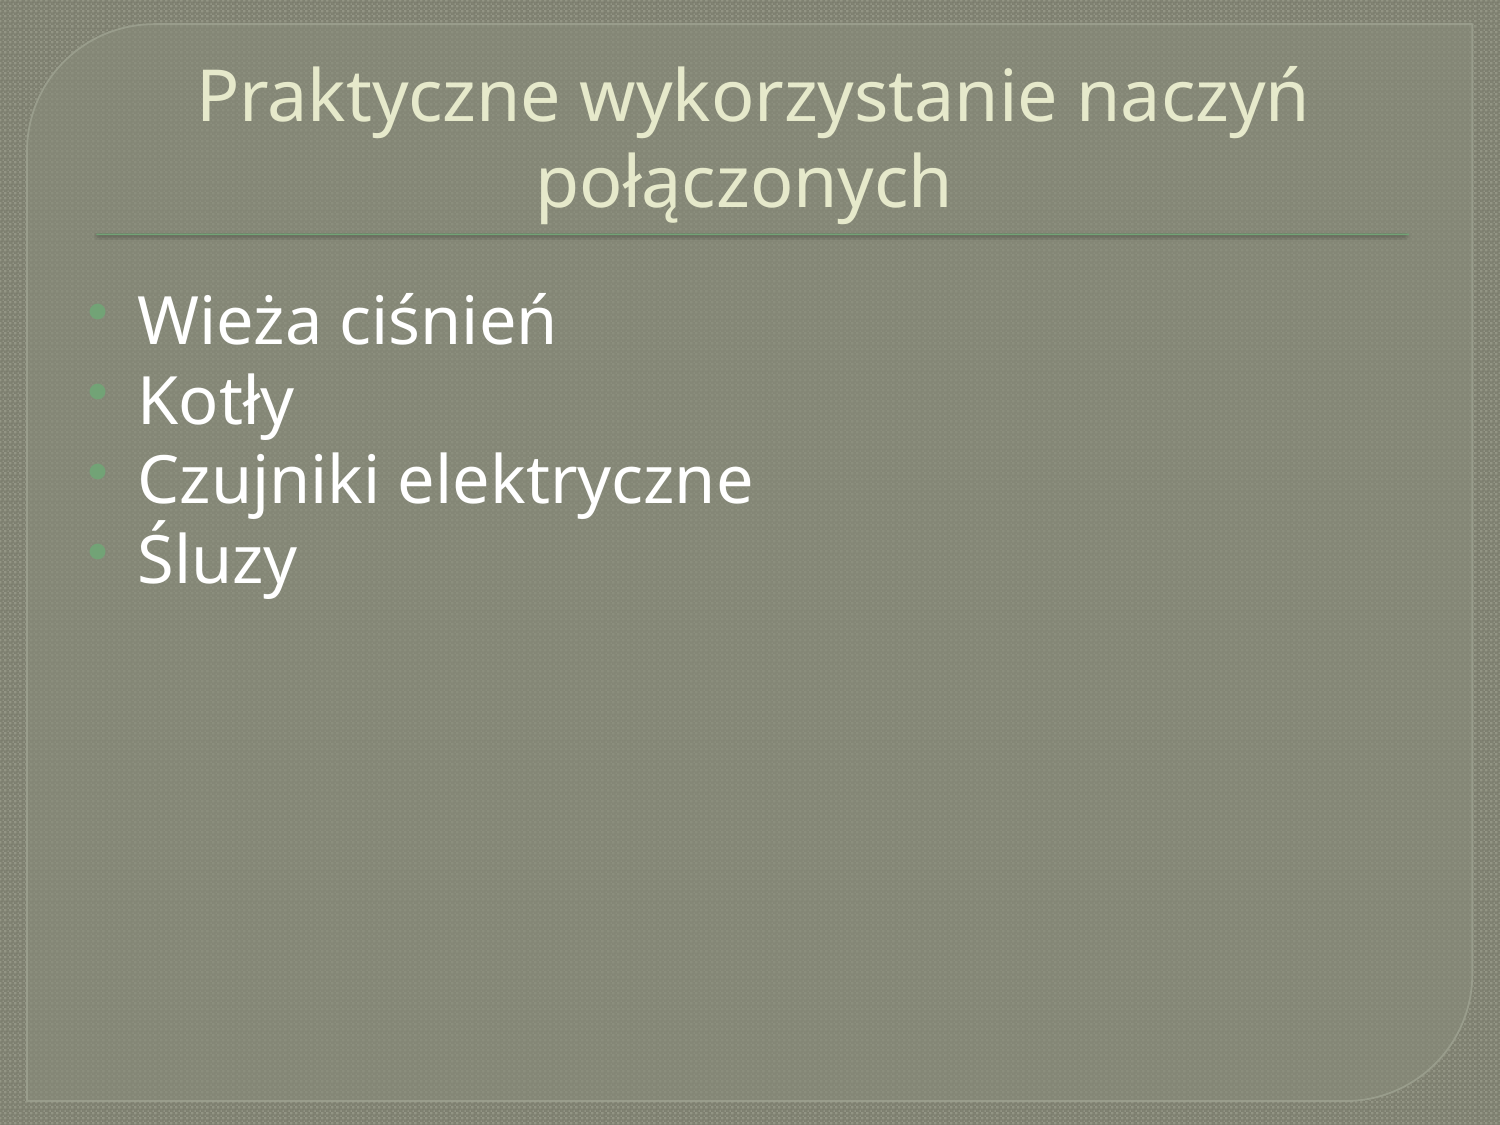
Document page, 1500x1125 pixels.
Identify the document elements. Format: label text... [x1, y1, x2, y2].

list Wieża ciśnień Kotły Czujniki elektryczne Śluzy [75, 270, 1425, 1013]
title Praktyczne wykorzystanie naczyń połączonych [75, 41, 1425, 230]
